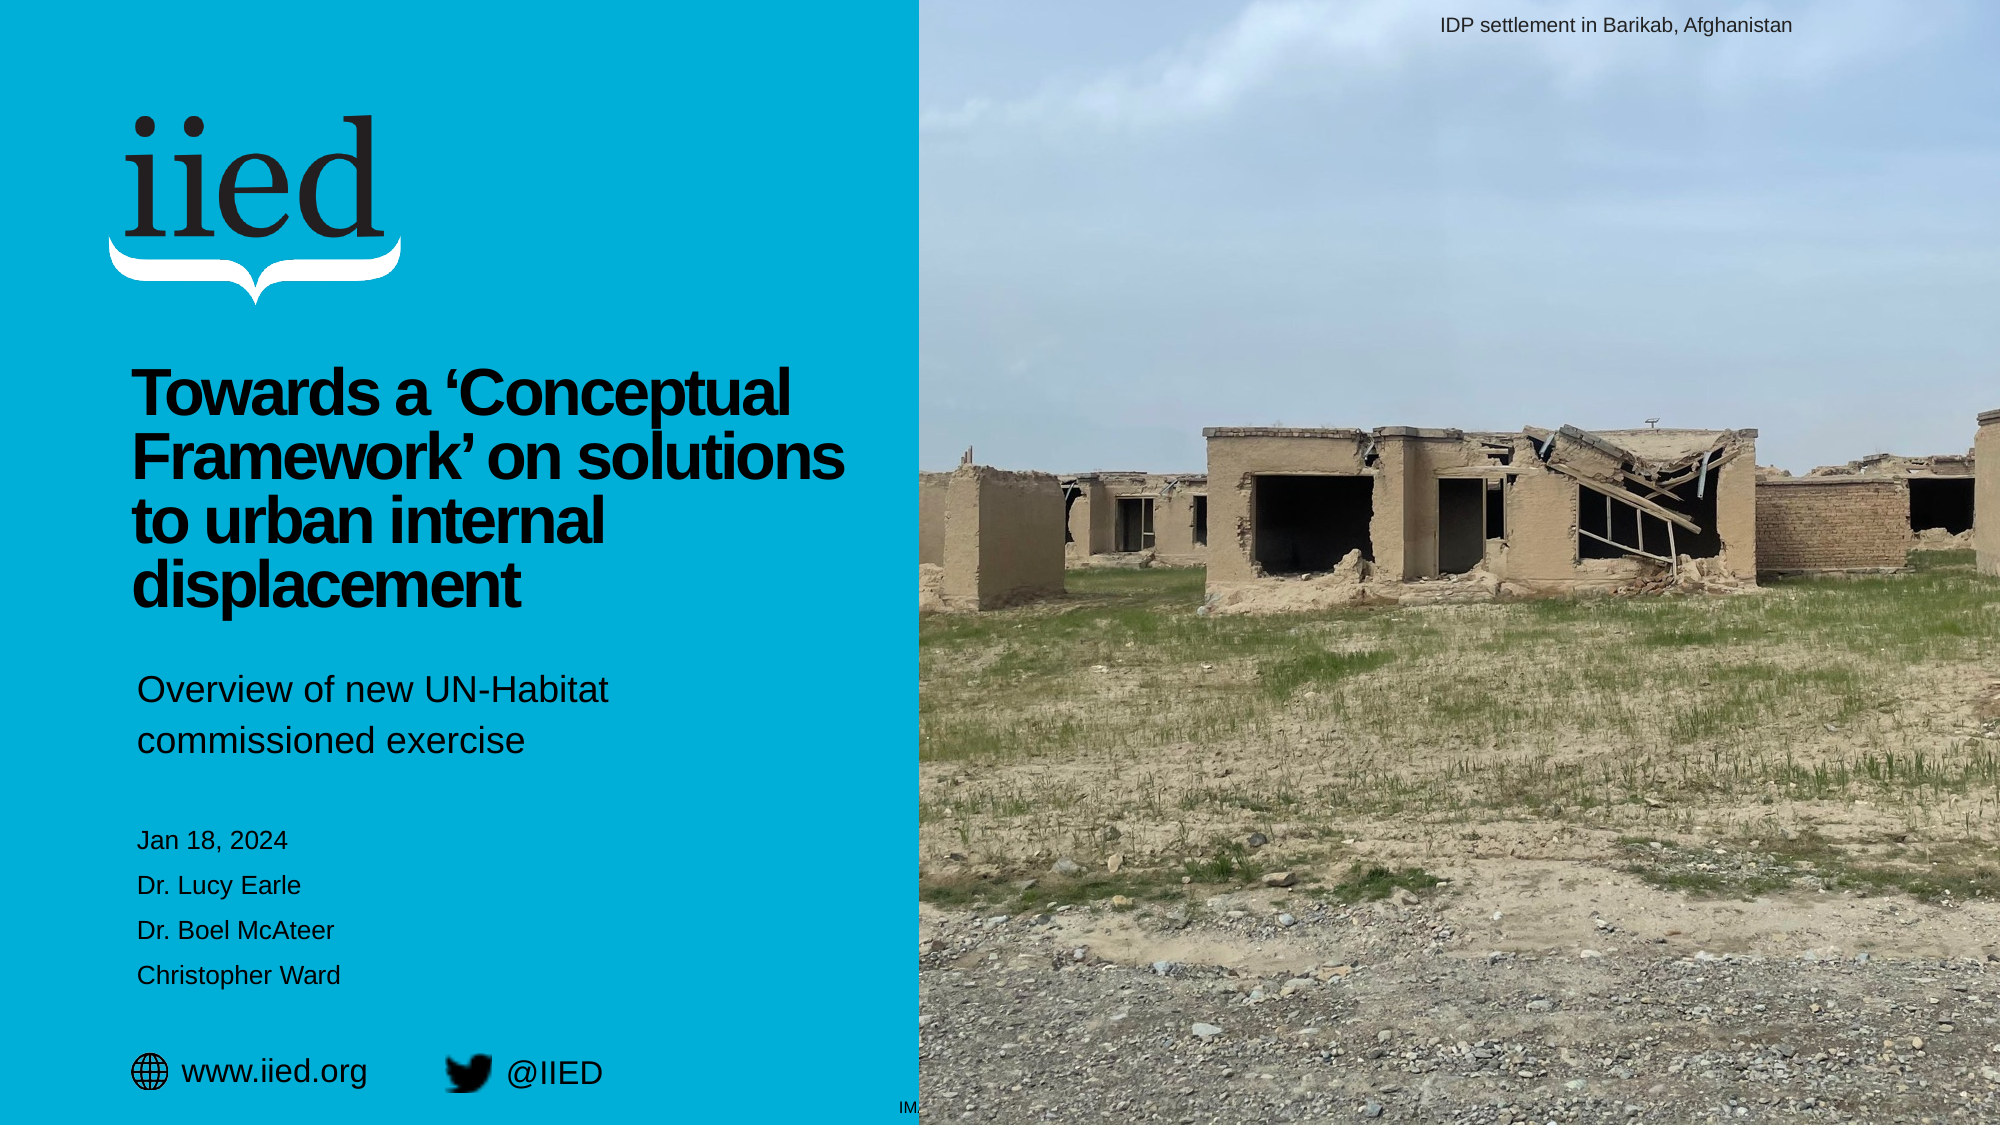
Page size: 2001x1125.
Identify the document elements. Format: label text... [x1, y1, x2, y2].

picture [920, 0, 2000, 1125]
text_box IMAGE CREDIT [893, 1087, 918, 1125]
title Towards a ‘Conceptual Framework’ on solutions to urban internal displacement [131, 263, 851, 621]
text_box Overview of new UN-Habitat commissioned exercise Jan 18, 2024 Dr. Lucy Earle Dr. Boel McAteer Christopher Ward [136, 658, 851, 991]
